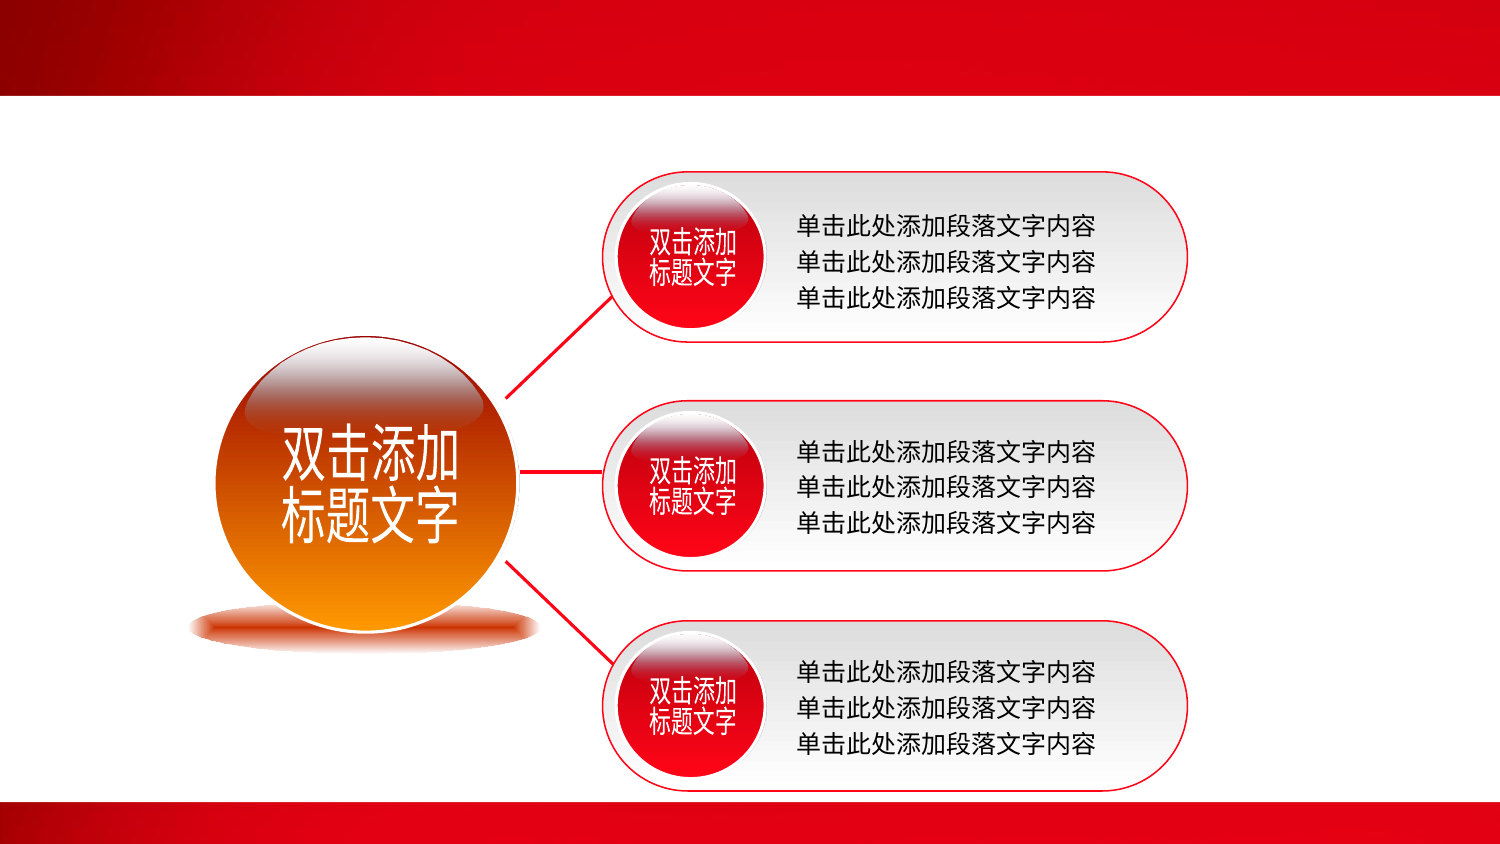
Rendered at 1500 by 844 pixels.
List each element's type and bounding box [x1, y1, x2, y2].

text_box [602, 620, 1188, 791]
picture [0, 803, 1500, 844]
picture [0, 0, 1500, 95]
text_box [602, 400, 1188, 571]
text_box [602, 171, 1188, 343]
text_box [187, 334, 541, 654]
